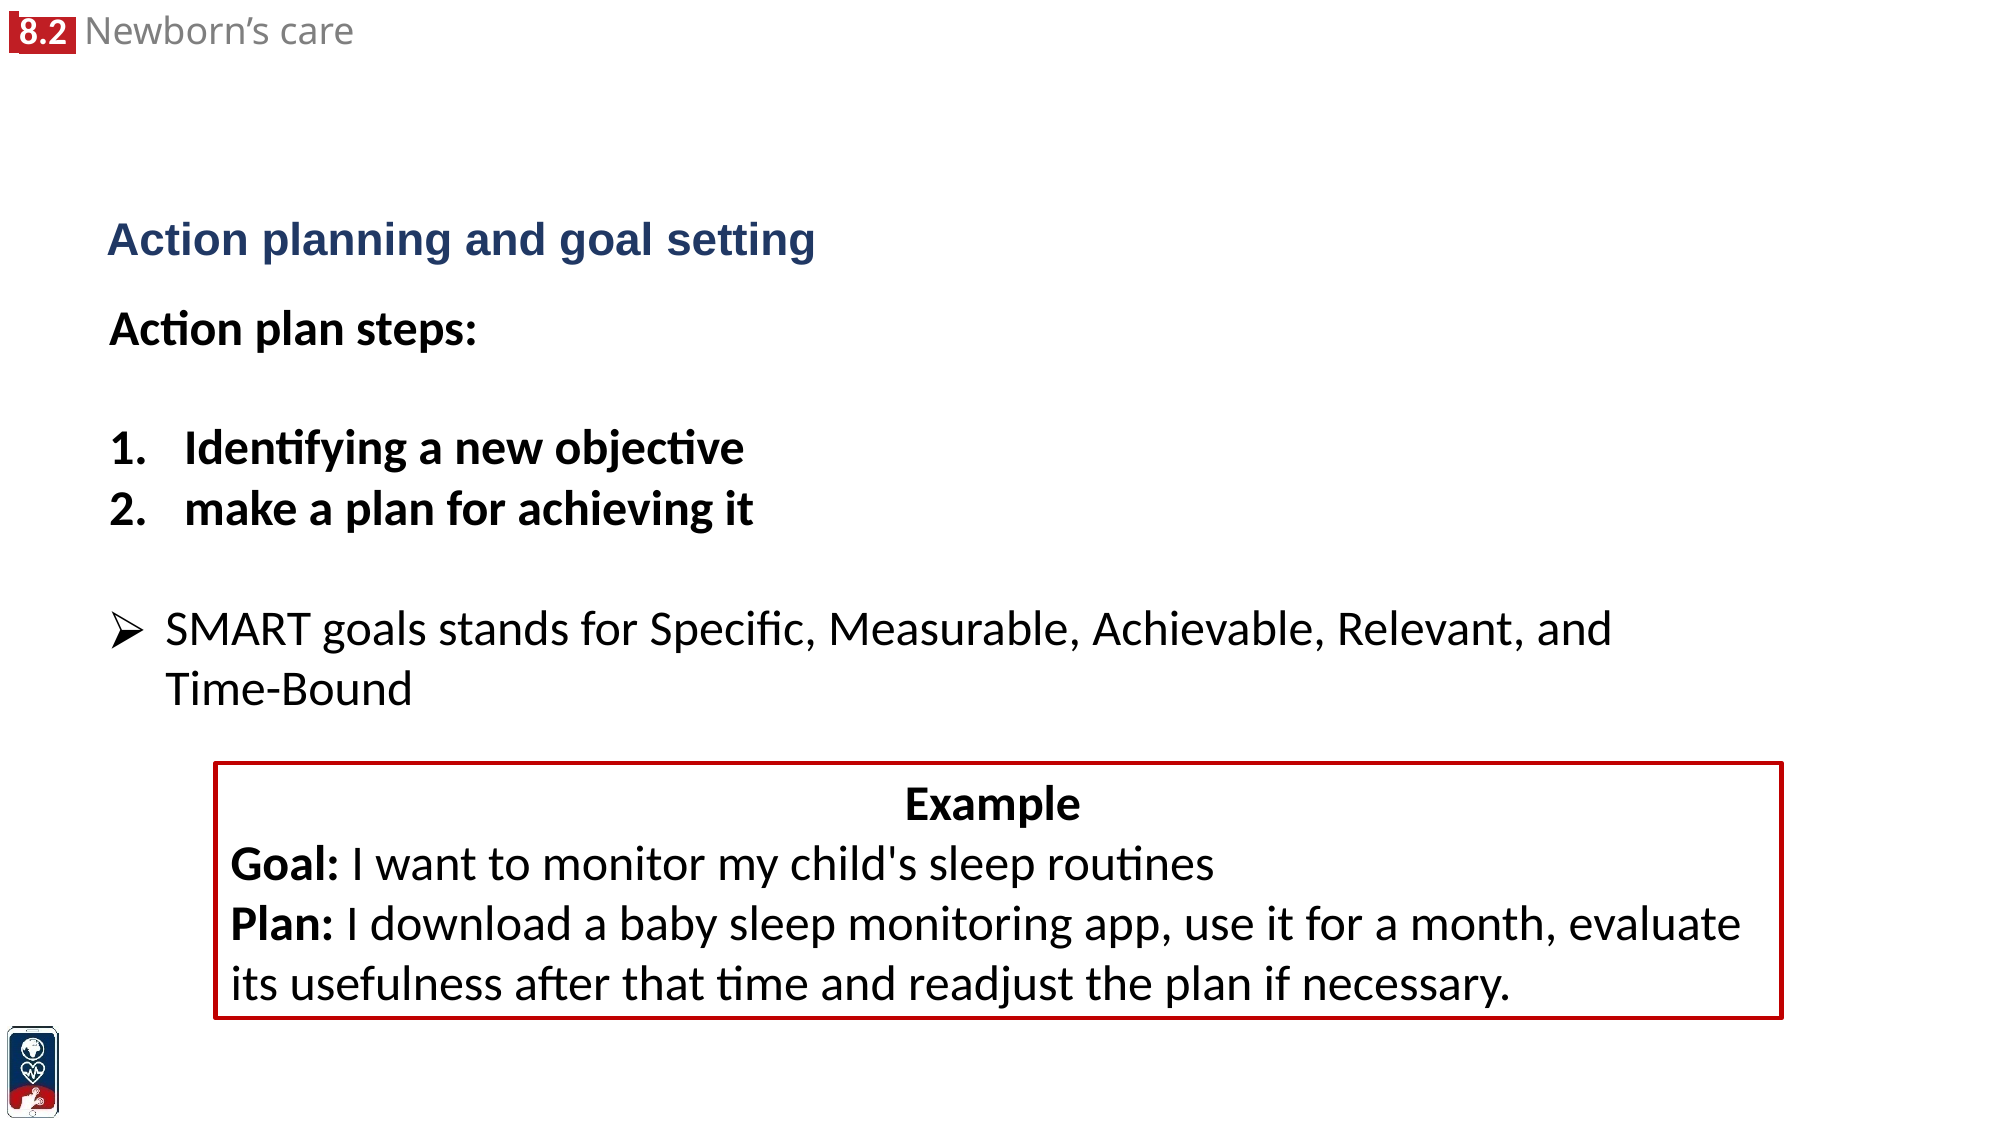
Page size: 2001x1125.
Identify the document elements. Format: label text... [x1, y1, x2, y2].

title Action planning and goal setting [91, 177, 1906, 297]
text_box Example Goal: I want to monitor my child's sleep routines Plan: I download a baby sleep monitoring app, use it for a month, evaluate its usefulness after that time and readjust the plan if necessary. [215, 763, 1782, 1019]
picture [7, 1026, 59, 1118]
text_box Action plan steps: Identifying a new objective make a plan for achieving it SMART goals stands for Specific, Measurable, Achievable, Relevant, and Time-Bound [94, 287, 1738, 727]
